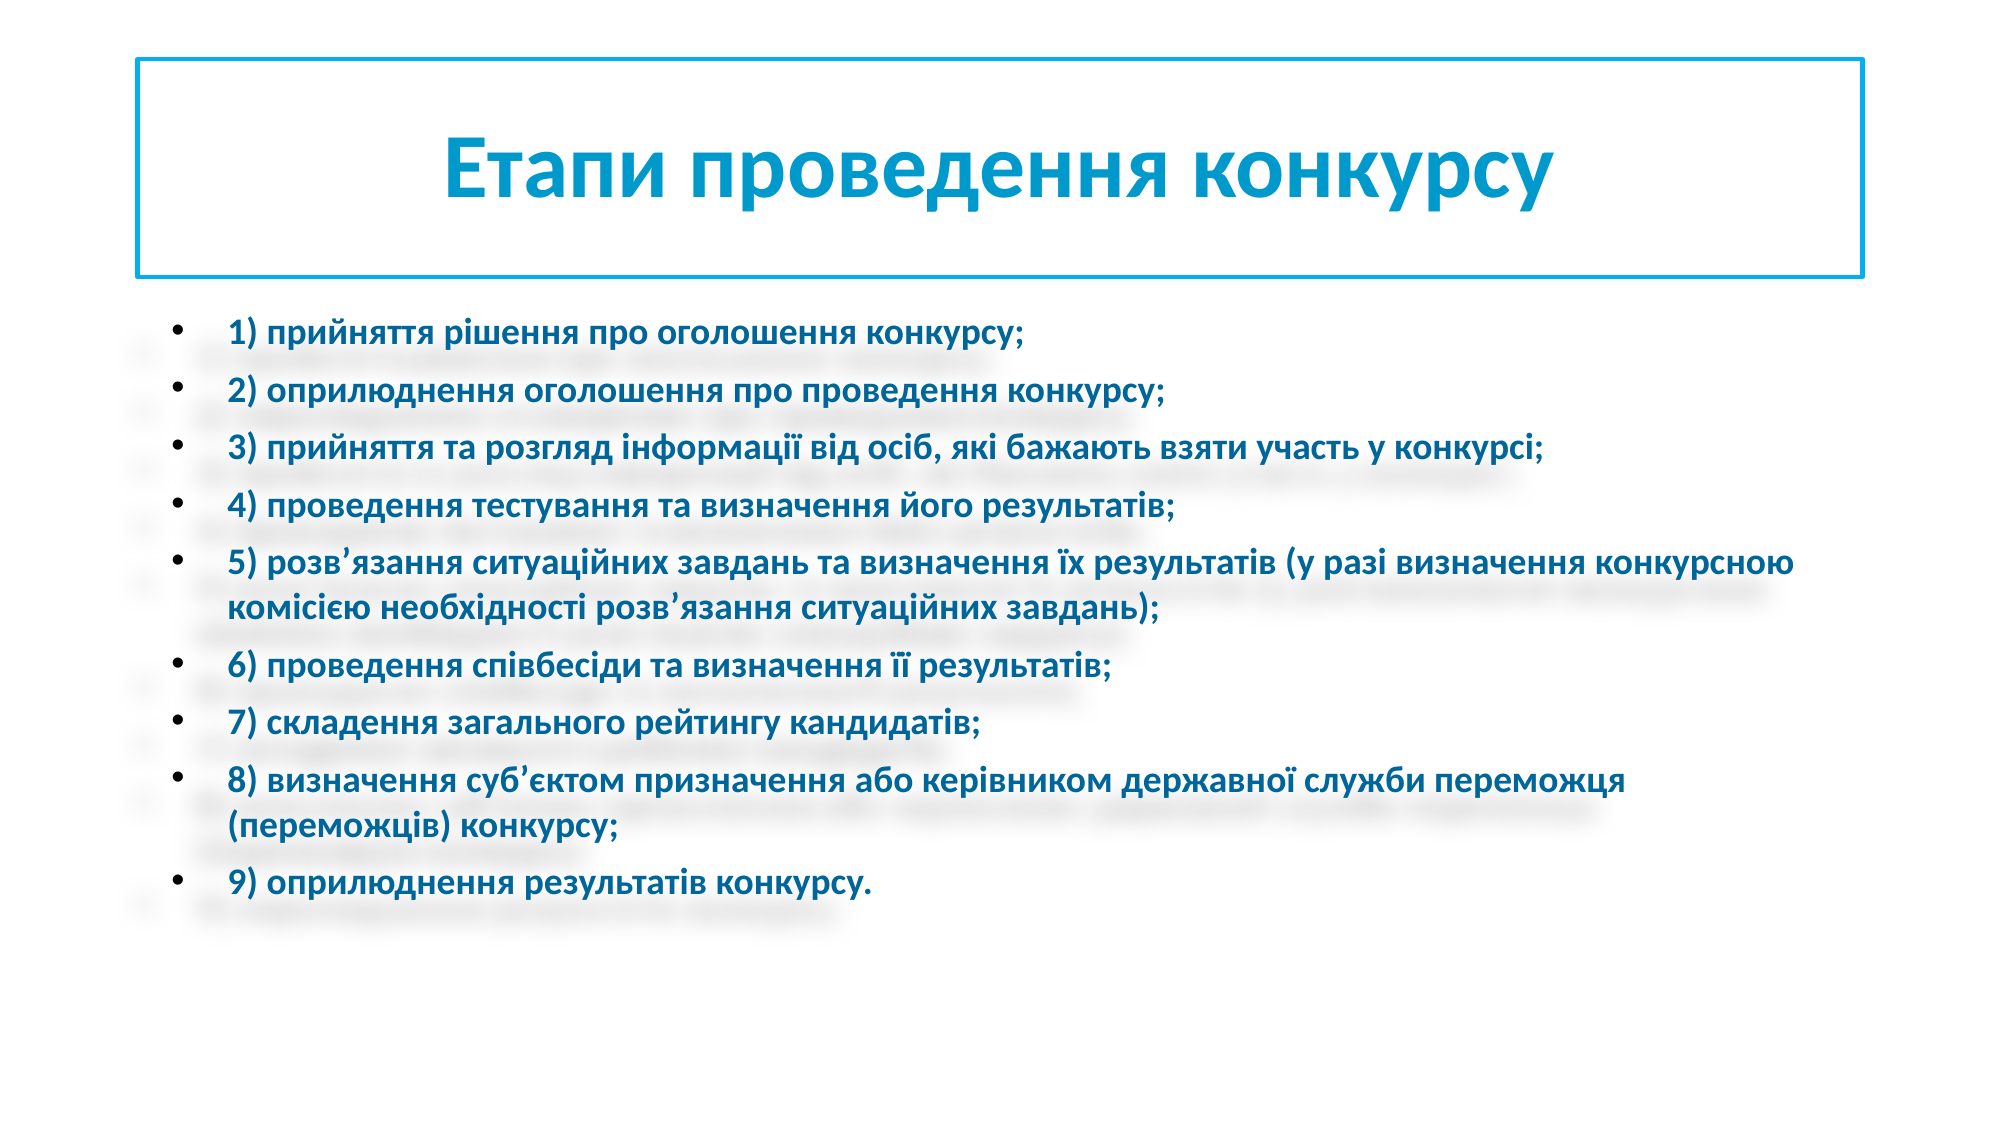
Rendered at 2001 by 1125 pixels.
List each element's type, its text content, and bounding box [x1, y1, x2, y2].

list 1) прийняття рішення про оголошення конкурсу; 2) оприлюднення оголошення про проведення конкурсу; 3) прийняття та розгляд інформації від осіб, які бажають взяти участь у конкурсі; 4) проведення тестування та визначення його результатів; 5) розв’язання ситуаційних завдань та визначення їх результатів (у разі визначення конкурсною комісією необхідності розв’язання ситуаційних завдань); 6) проведення співбесіди та визначення її результатів; 7) складення загального рейтингу кандидатів; 8) визначення суб’єктом призначення або керівником державної служби переможця (переможців) конкурсу; 9) оприлюднення результатів конкурсу. [137, 299, 1863, 1014]
title Етапи проведення конкурсу [135, 57, 1865, 279]
